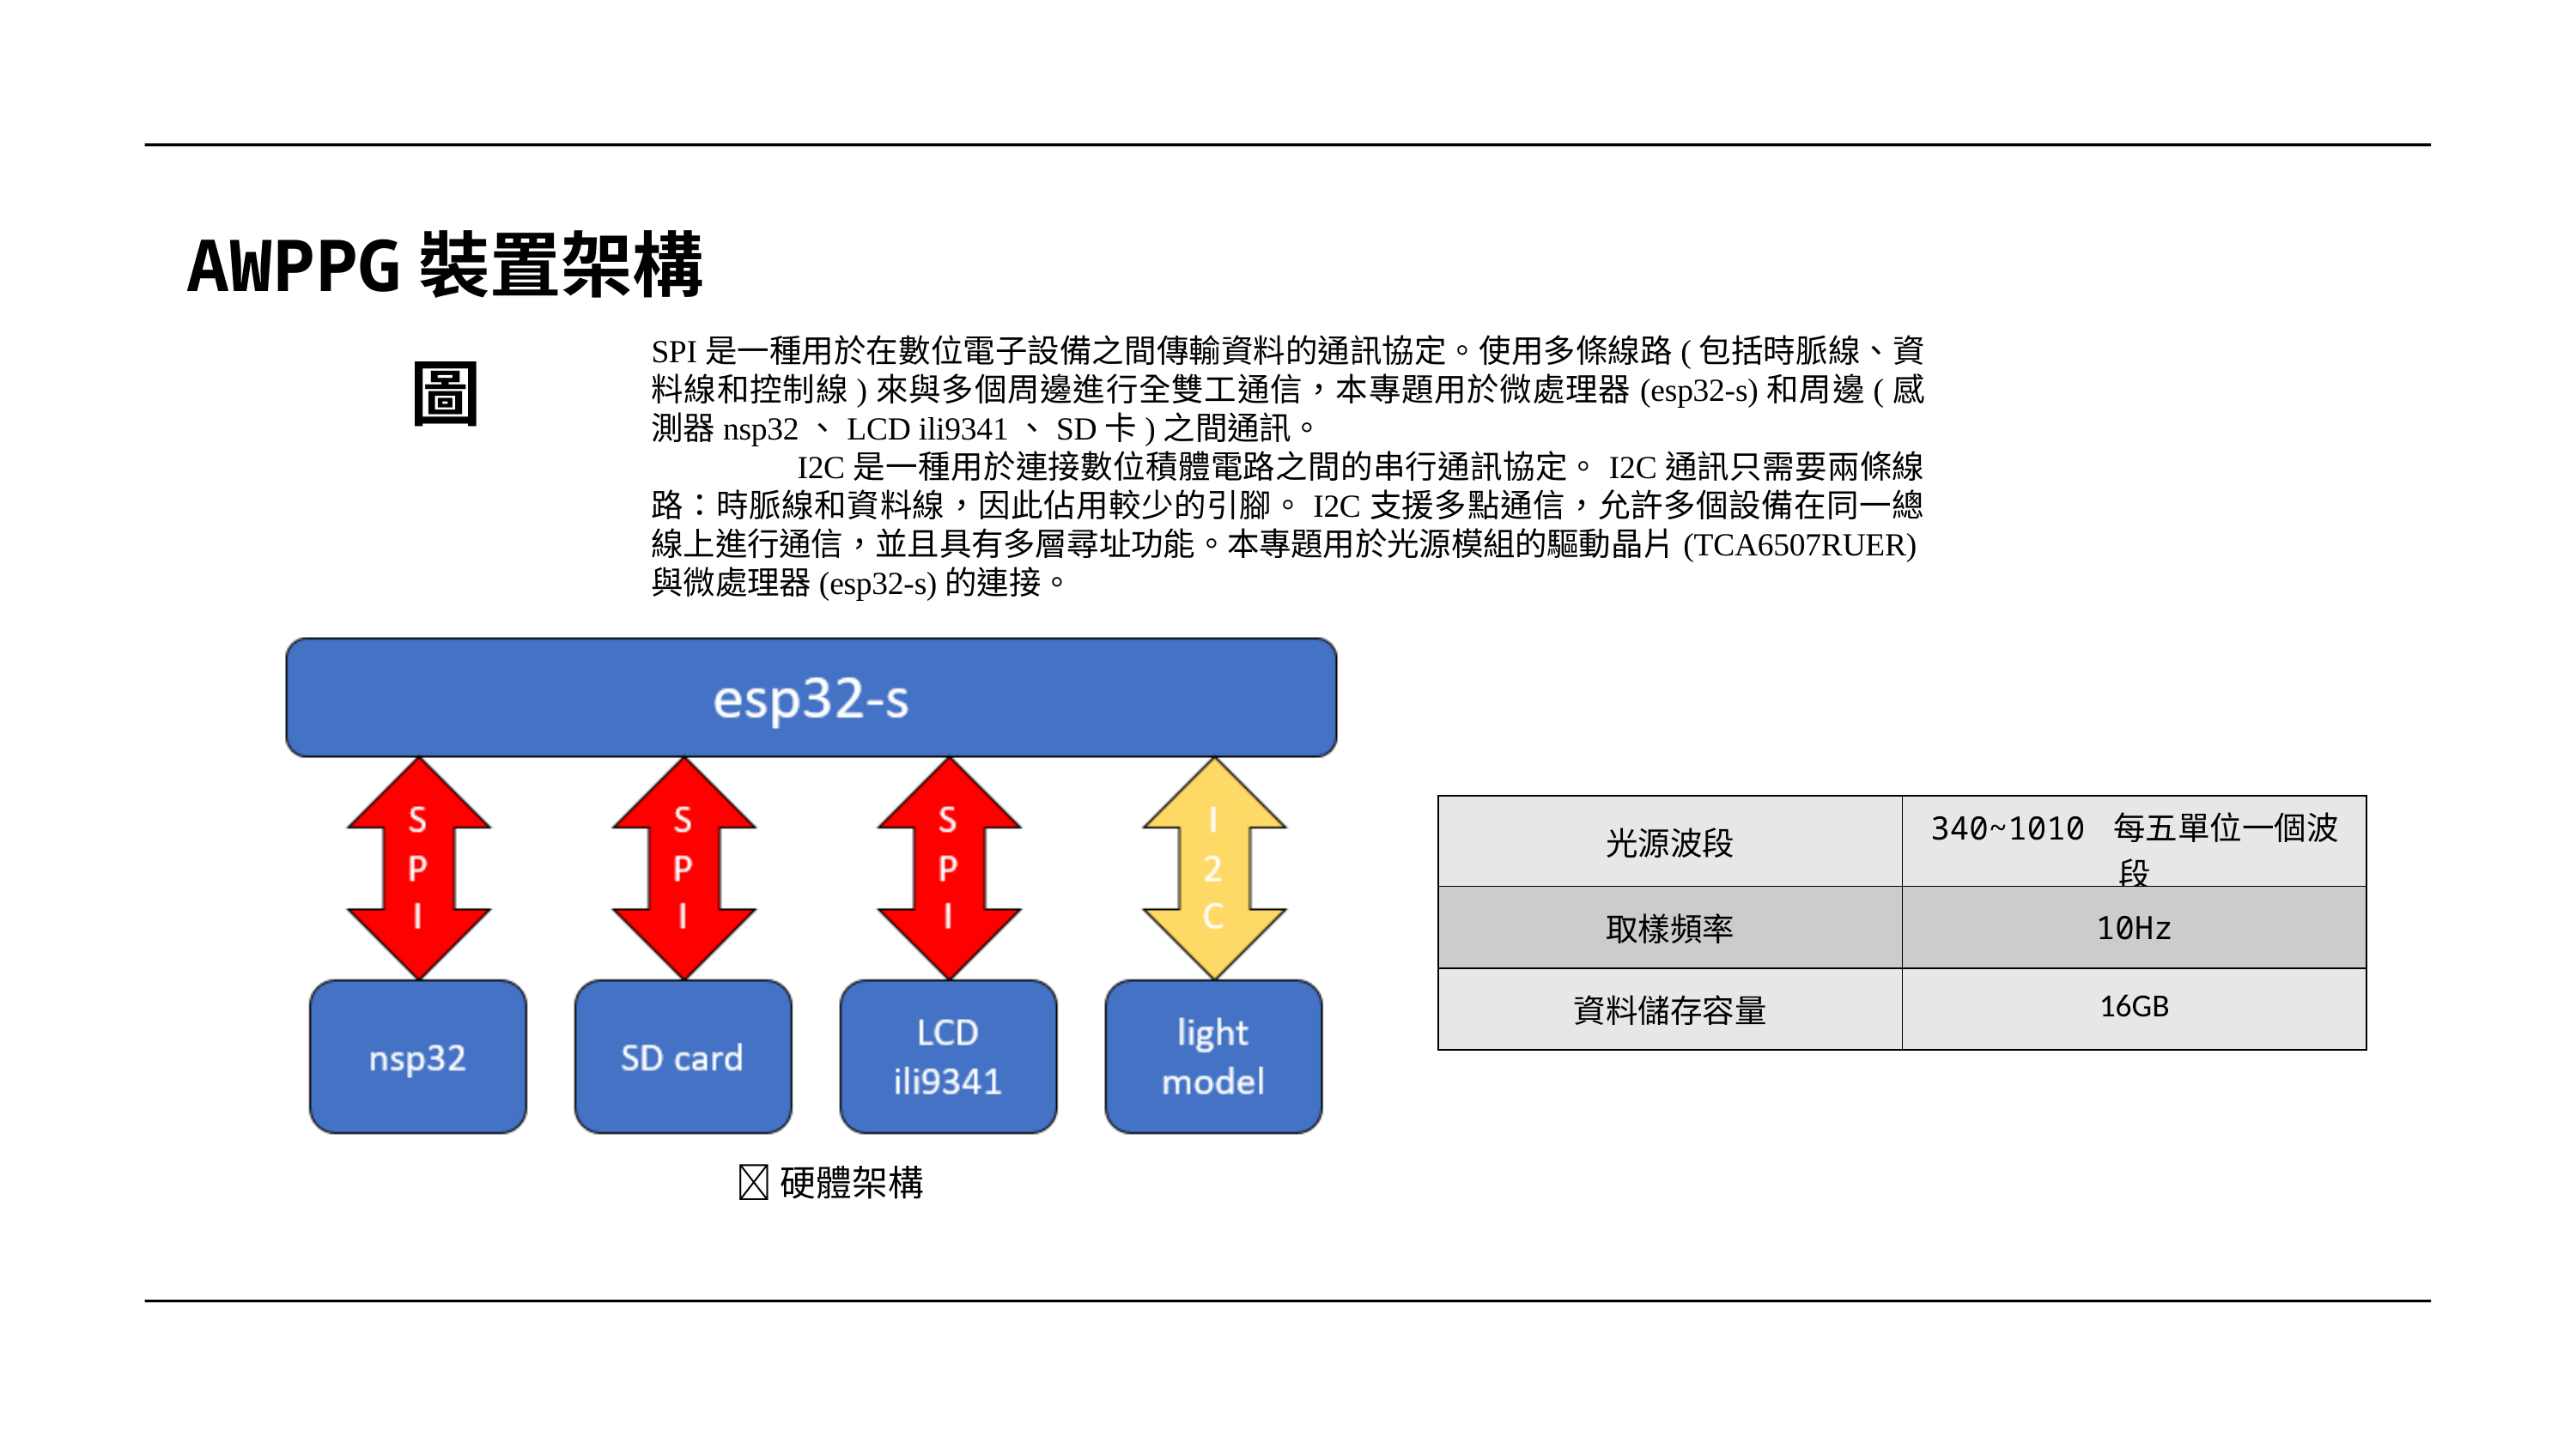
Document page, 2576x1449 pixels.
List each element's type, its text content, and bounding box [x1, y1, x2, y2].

table_cell 10Hz [1903, 887, 2366, 967]
table_header 光源波段 [1439, 797, 1902, 886]
text_box SPI是一種用於在數位電子設備之間傳輸資料的通訊協定。使用多條線路(包括時脈線、資料線和控制線)來與多個周邊進行全雙工通信，本專題用於微處理器(esp32-s)和周邊(感測器nsp32、LCD ili9341、SD卡)之間通訊。 I2C是一種用於連接數位積體電路之間的串行通訊協定。I2C通訊只需要兩條線路：時脈線和資料線，因此佔用較少的引腳。I2C支援多點通信，允許多個設備在同一總線上進行通信，並且具有多層尋址功能。本專題用於光源模組的驅動晶片(TCA6507RUER)與微處理器(esp32-s)的連接。 [638, 324, 1938, 646]
table_cell 資料儲存容量 [1439, 969, 1902, 1049]
picture [268, 620, 1353, 1155]
table_cell 16GB [1903, 969, 2366, 1049]
table_cell 取樣頻率 [1439, 887, 1902, 967]
text_box 硬體架構 [638, 1161, 1022, 1210]
table_header 340~1010 每五單位一個波段 [1903, 797, 2366, 886]
text_box AWPPG裝置架構圖 [161, 177, 730, 435]
